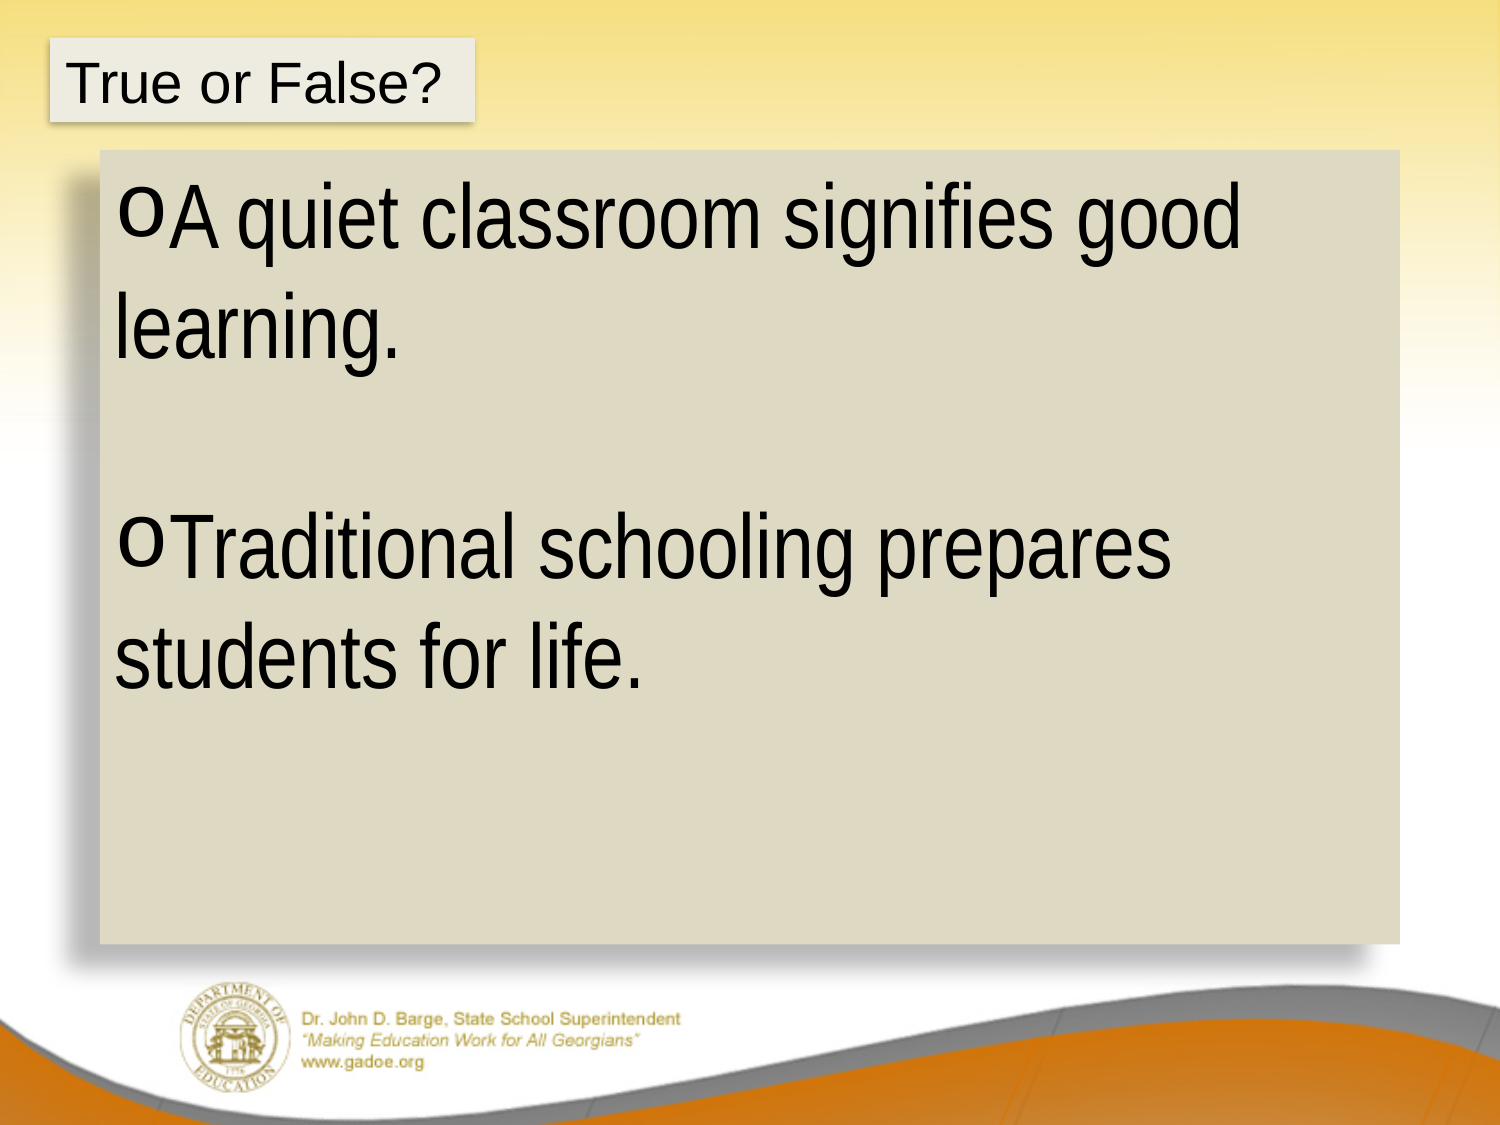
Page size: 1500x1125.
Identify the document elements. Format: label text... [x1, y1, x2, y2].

text_box True or False? [50, 37, 475, 123]
picture [0, 0, 1500, 1125]
text_box A quiet classroom signifies good learning. Traditional schooling prepares students for life. [99, 149, 1400, 945]
